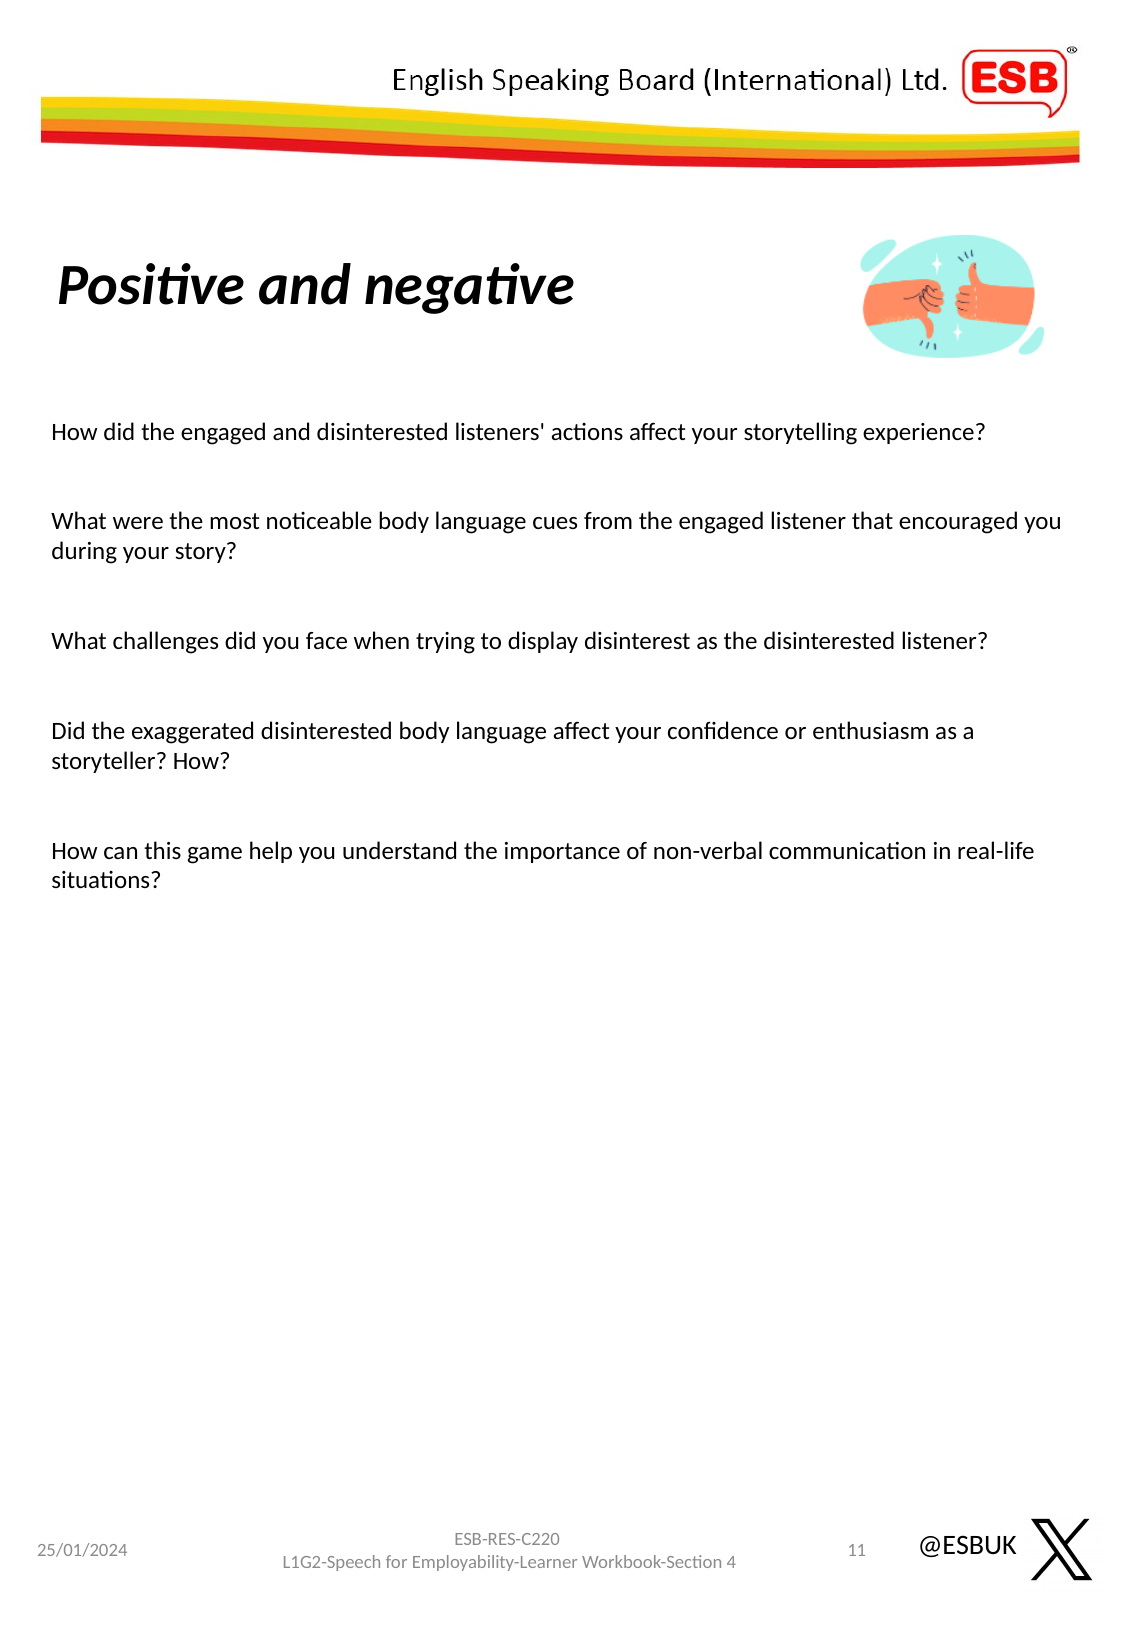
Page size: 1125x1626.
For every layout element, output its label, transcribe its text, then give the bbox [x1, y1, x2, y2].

text_box How did the engaged and disinterested listeners' actions affect your storytelling experience? What were the most noticeable body language cues from the engaged listener that encouraged you during your story? What challenges did you face when trying to display disinterest as the disinterested listener? Did the exaggerated disinterested body language affect your confidence or enthusiasm as a storyteller? How? How can this game help you understand the importance of non-verbal communication in real-life situations? [36, 407, 1089, 902]
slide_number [22, 1506, 276, 1593]
text_box Positive and negative [42, 242, 857, 330]
footer ESB-RES-C220 L1G2-Speech for Employability-Learner Workbook-Section 4 [276, 1506, 697, 1593]
slide_number 11 [697, 1506, 882, 1593]
picture [1023, 1506, 1103, 1593]
picture [0, 1, 1125, 370]
